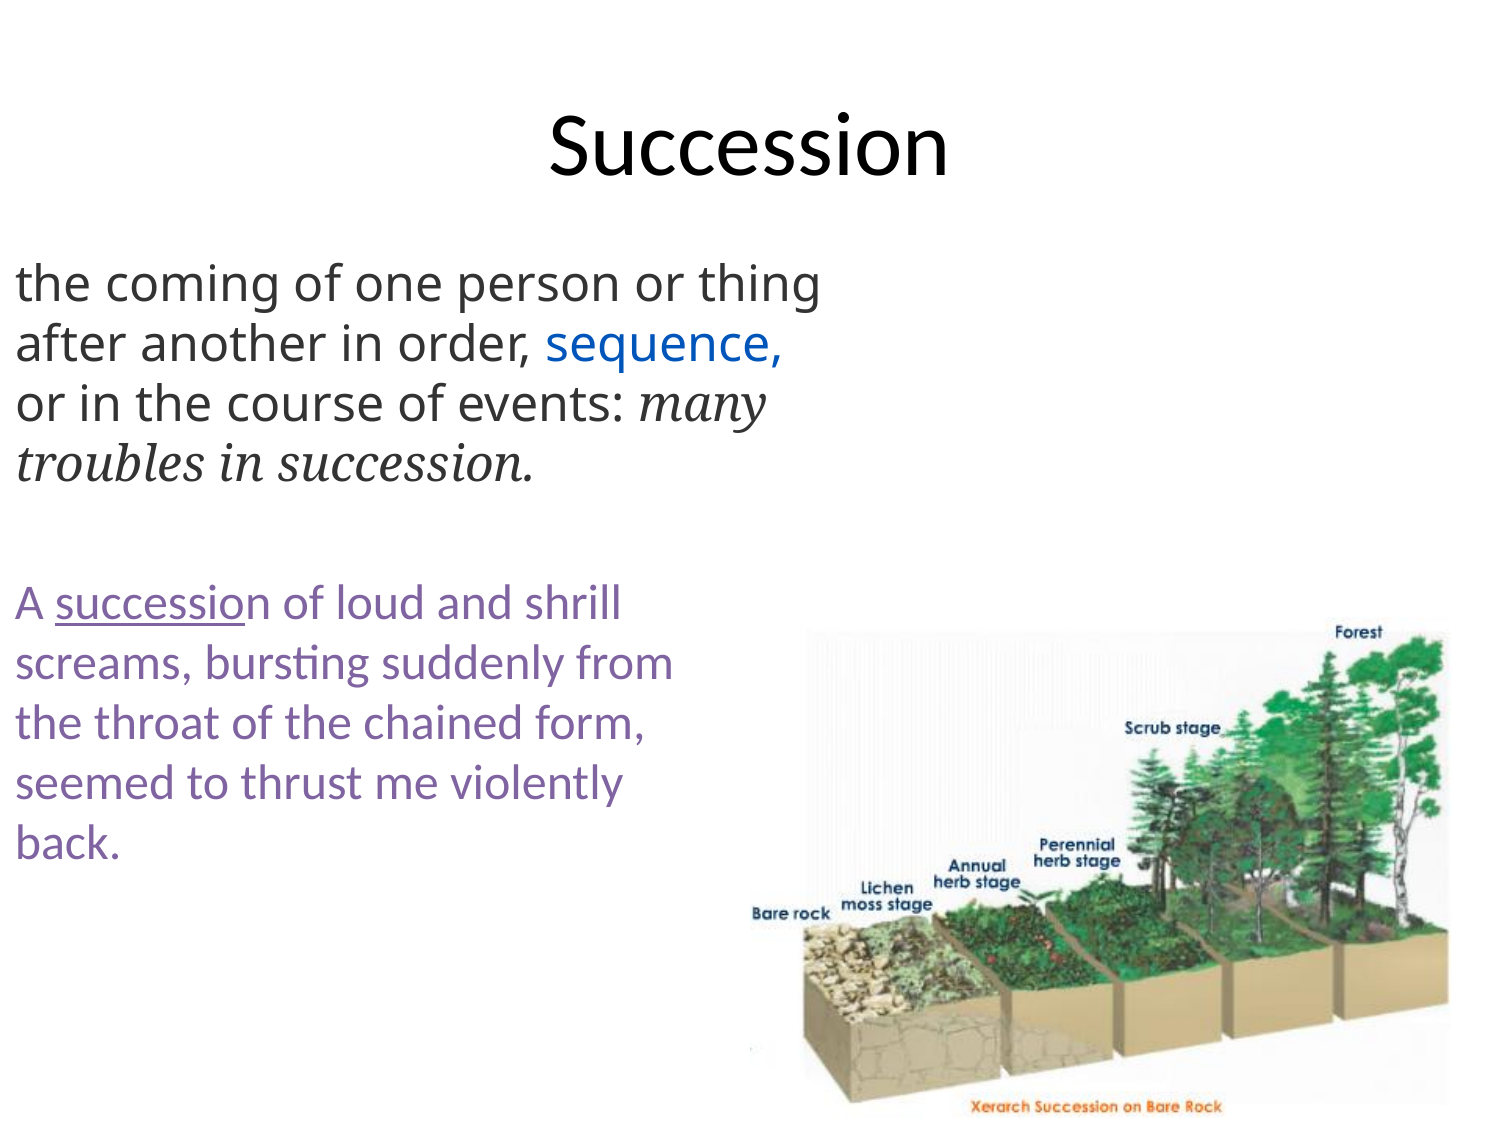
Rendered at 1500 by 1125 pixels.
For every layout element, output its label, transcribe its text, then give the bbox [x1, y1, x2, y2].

title Succession [75, 45, 1425, 233]
text_box A succession of loud and shrill screams, bursting suddenly from the throat of the chained form, seemed to thrust me violently back. [0, 562, 750, 878]
text_box the coming of one person or thing after another in order, sequence, or in the course of events: many troubles in succession. [0, 244, 850, 499]
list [749, 616, 1460, 1125]
